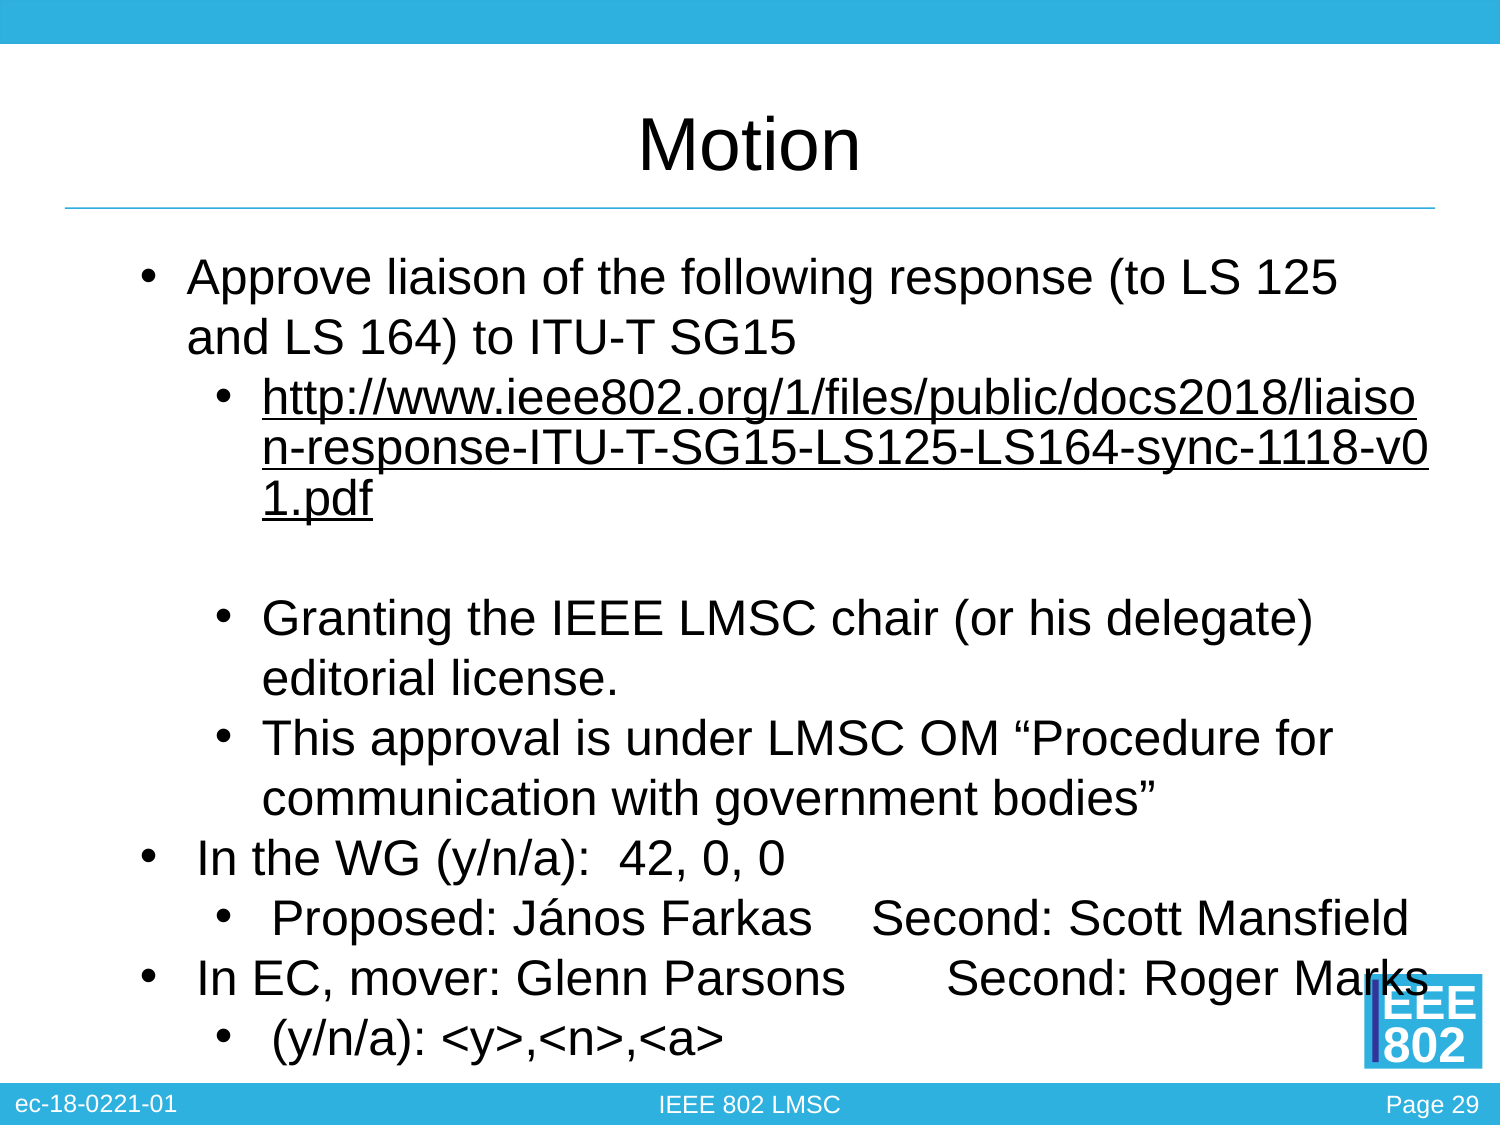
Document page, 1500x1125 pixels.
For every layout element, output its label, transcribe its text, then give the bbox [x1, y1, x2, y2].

title Motion [75, 75, 1425, 205]
text_box Approve liaison of the following response (to LS 125 and LS 164) to ITU-T SG15 http://www.ieee802.org/1/files/public/docs2018/liaison-response-ITU-T-SG15-LS125-LS164-sync-1118-v01.pdf Granting the IEEE LMSC chair (or his delegate) editorial license. This approval is under LMSC OM “Procedure for communication with government bodies” In the WG (y/n/a): 42, 0, 0 Proposed: János Farkas Second: Scott Mansfield In EC, mover: Glenn Parsons Second: Roger Marks (y/n/a): <y>,<n>,<a> [125, 237, 1450, 973]
